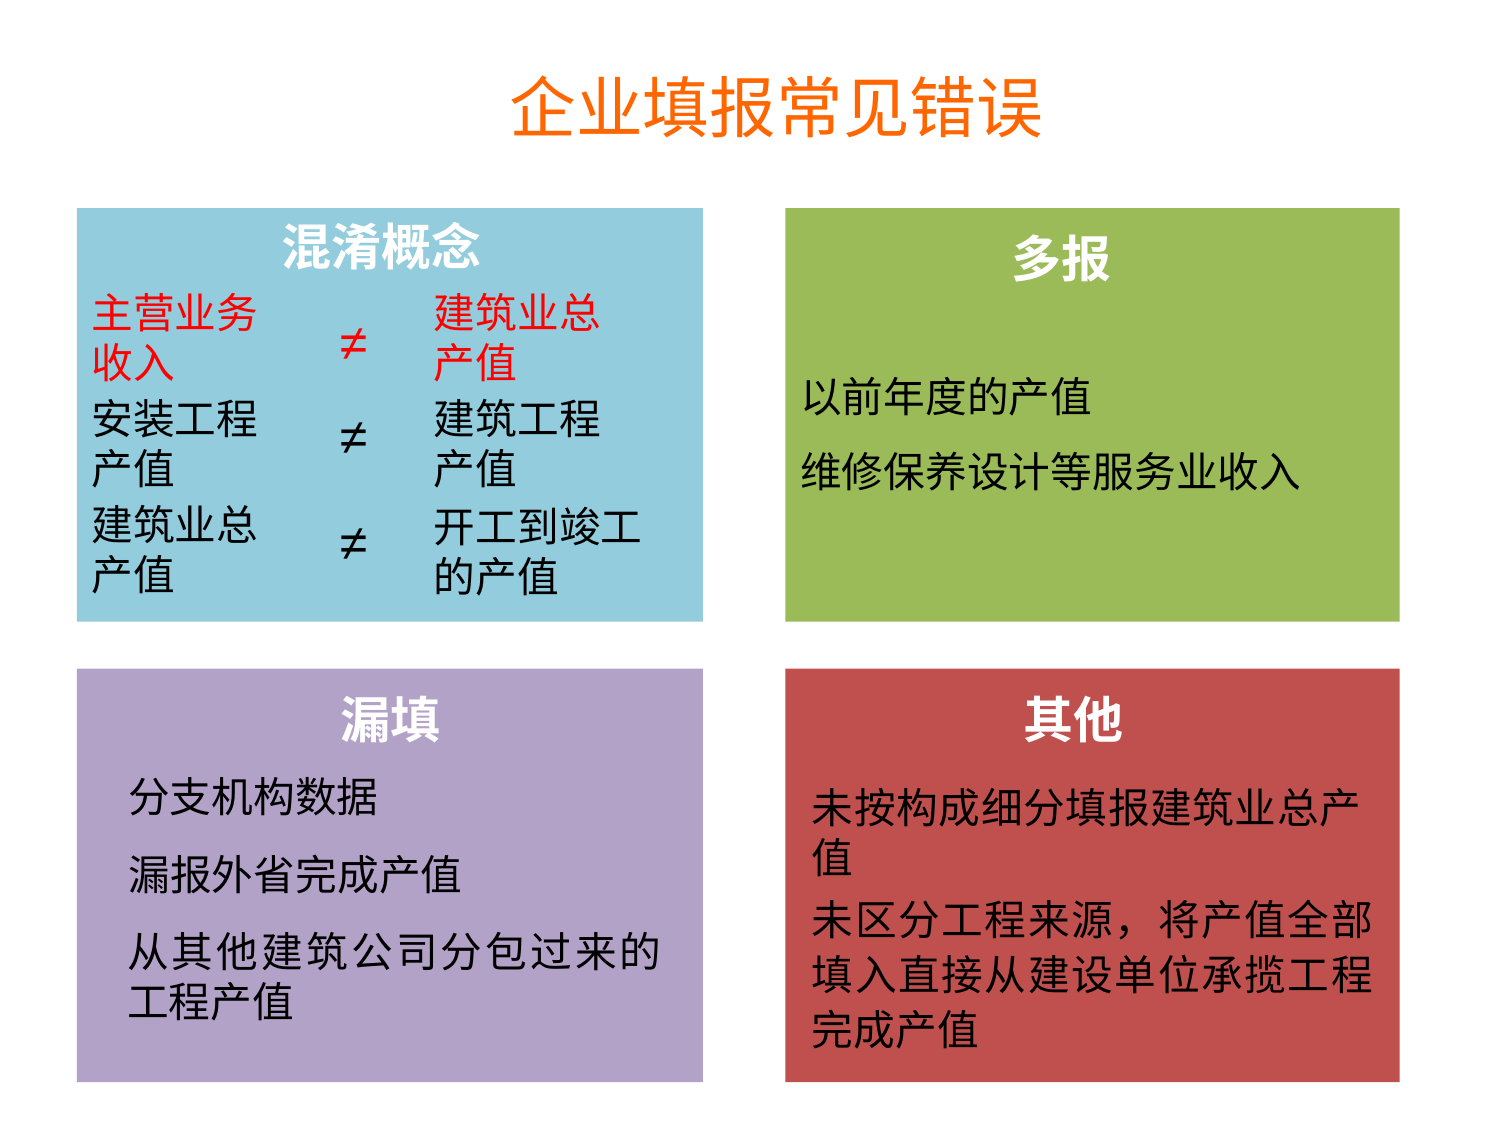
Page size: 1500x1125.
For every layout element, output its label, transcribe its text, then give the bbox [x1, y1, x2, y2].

text_box 以前年度的产值 维修保养设计等服务业收入 [785, 338, 1331, 503]
text_box 未按构成细分填报建筑业总产值 [797, 774, 1376, 881]
text_box 主营业务收入 [76, 279, 313, 394]
text_box 建筑业总产值 [419, 279, 656, 385]
text_box 多报 [996, 219, 1127, 295]
text_box 漏填 [325, 680, 456, 756]
text_box ≠ [324, 503, 383, 579]
text_box 漏报外省完成产值 [113, 841, 478, 906]
text_box [75, 206, 705, 624]
text_box ≠ [324, 302, 383, 378]
text_box 安装工程产值 [76, 394, 313, 491]
text_box [75, 667, 705, 1084]
text_box 未区分工程来源，将产值全部填入直接从建设单位承揽工程完成产值 [797, 881, 1388, 1062]
text_box 企业填报常见错误 [494, 58, 1059, 154]
text_box 建筑业总产值 [76, 491, 313, 607]
text_box 混淆概念 [266, 208, 497, 283]
text_box [783, 667, 1402, 1084]
text_box 开工到竣工的产值 [419, 493, 691, 609]
text_box 建筑工程产值 [419, 385, 656, 493]
text_box 其他 [1008, 680, 1139, 756]
text_box [783, 206, 1402, 624]
text_box 分支机构数据 [113, 763, 394, 829]
text_box 从其他建筑公司分包过来的工程产值 [112, 918, 677, 1034]
text_box ≠ [324, 397, 383, 472]
